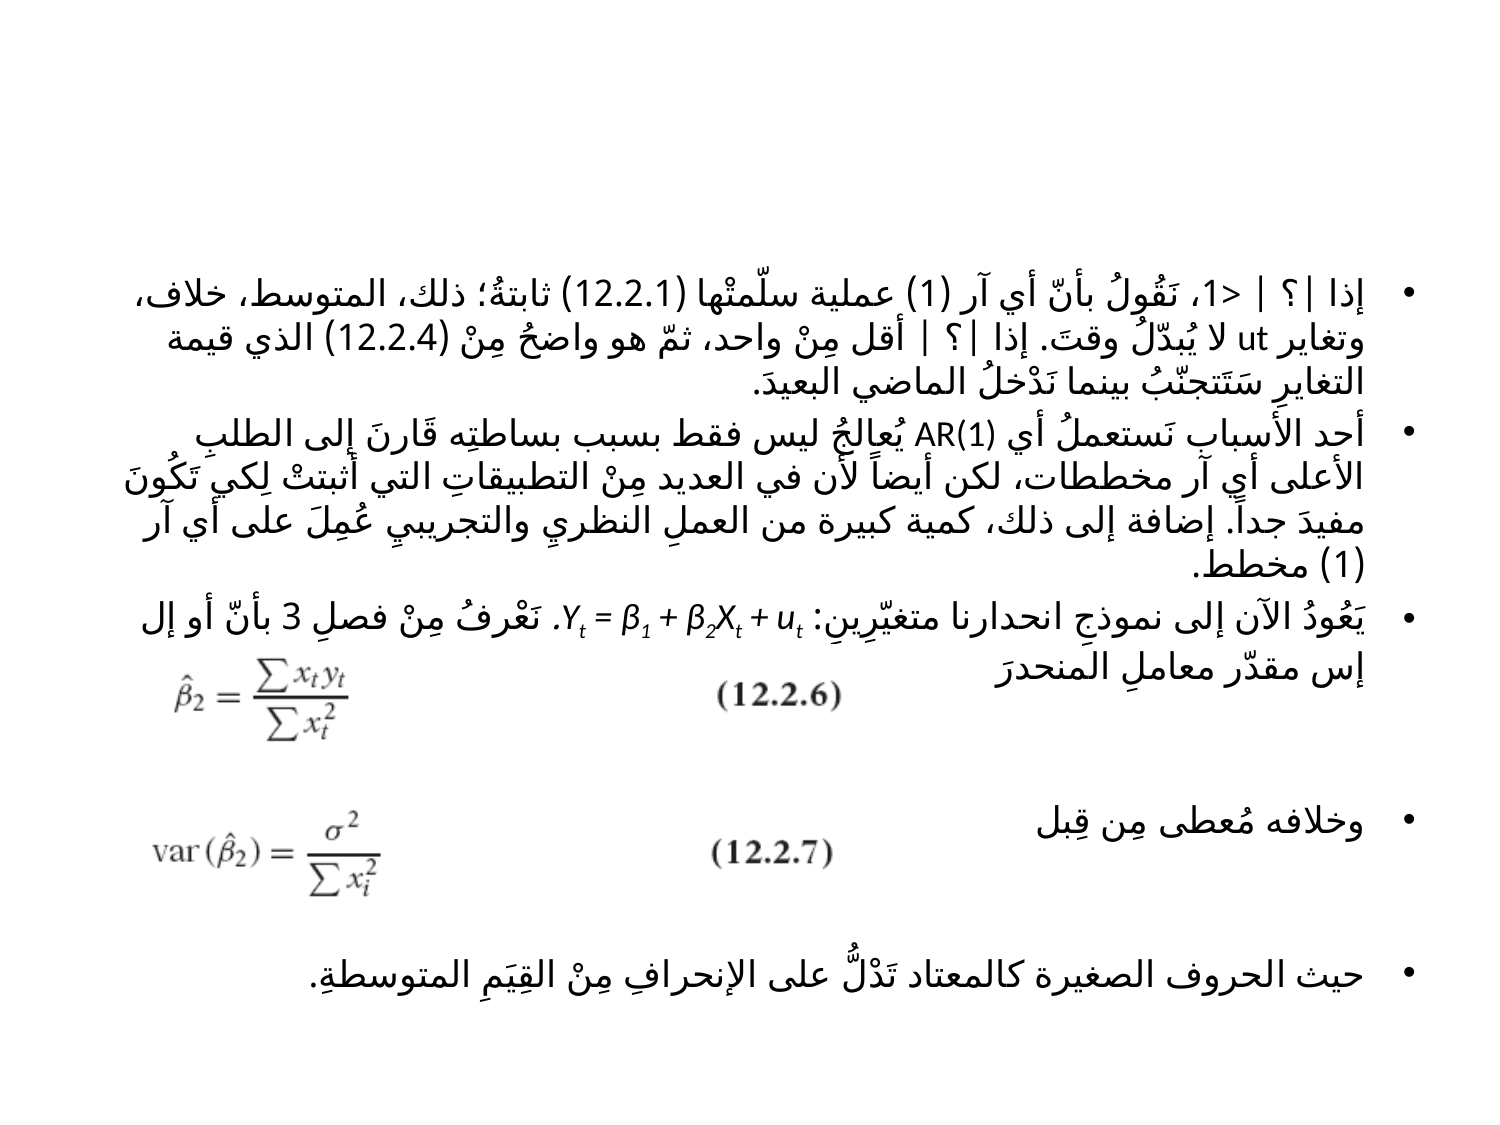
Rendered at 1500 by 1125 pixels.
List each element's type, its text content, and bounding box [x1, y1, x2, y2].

picture [128, 796, 855, 908]
list إذا |؟ | <1، نَقُولُ بأنّ أي آر (1) عملية سلّمتْها (12.2.1) ثابتةُ؛ ذلك، المتوسط، خلاف، وتغاير ut لا يُبدّلُ وقتَ. إذا |؟ | أقل مِنْ واحد، ثمّ هو واضحُ مِنْ (12.2.4) الذي قيمة التغايرِ سَتَتجنّبُ بينما نَدْخلُ الماضي البعيدَ. أحد الأسباب نَستعملُ أي AR(1) يُعالجُ ليس فقط بسبب بساطتِه قَارنَ إلى الطلبِ الأعلى أي آر مخططات، لكن أيضاً لأن في العديد مِنْ التطبيقاتِ التي أثبتتْ لِكي تَكُونَ مفيدَ جداً. إضافة إلى ذلك، كمية كبيرة من العملِ النظريِ والتجريبيِ عُمِلَ على أي آر (1) مخطط. يَعُودُ الآن إلى نموذجِ انحدارنا متغيّرِينِ: Yt = β1 + β2Xt + ut. نَعْرفُ مِنْ فصلِ 3 بأنّ أو إل إس مقدّر معاملِ المنحدرَ وخلافه مُعطى مِن قِبل حيث الحروف الصغيرة كالمعتاد تَدْلُّ على الإنحرافِ مِنْ القِيَمِ المتوسطةِ. [75, 262, 1425, 1005]
picture [140, 644, 868, 753]
